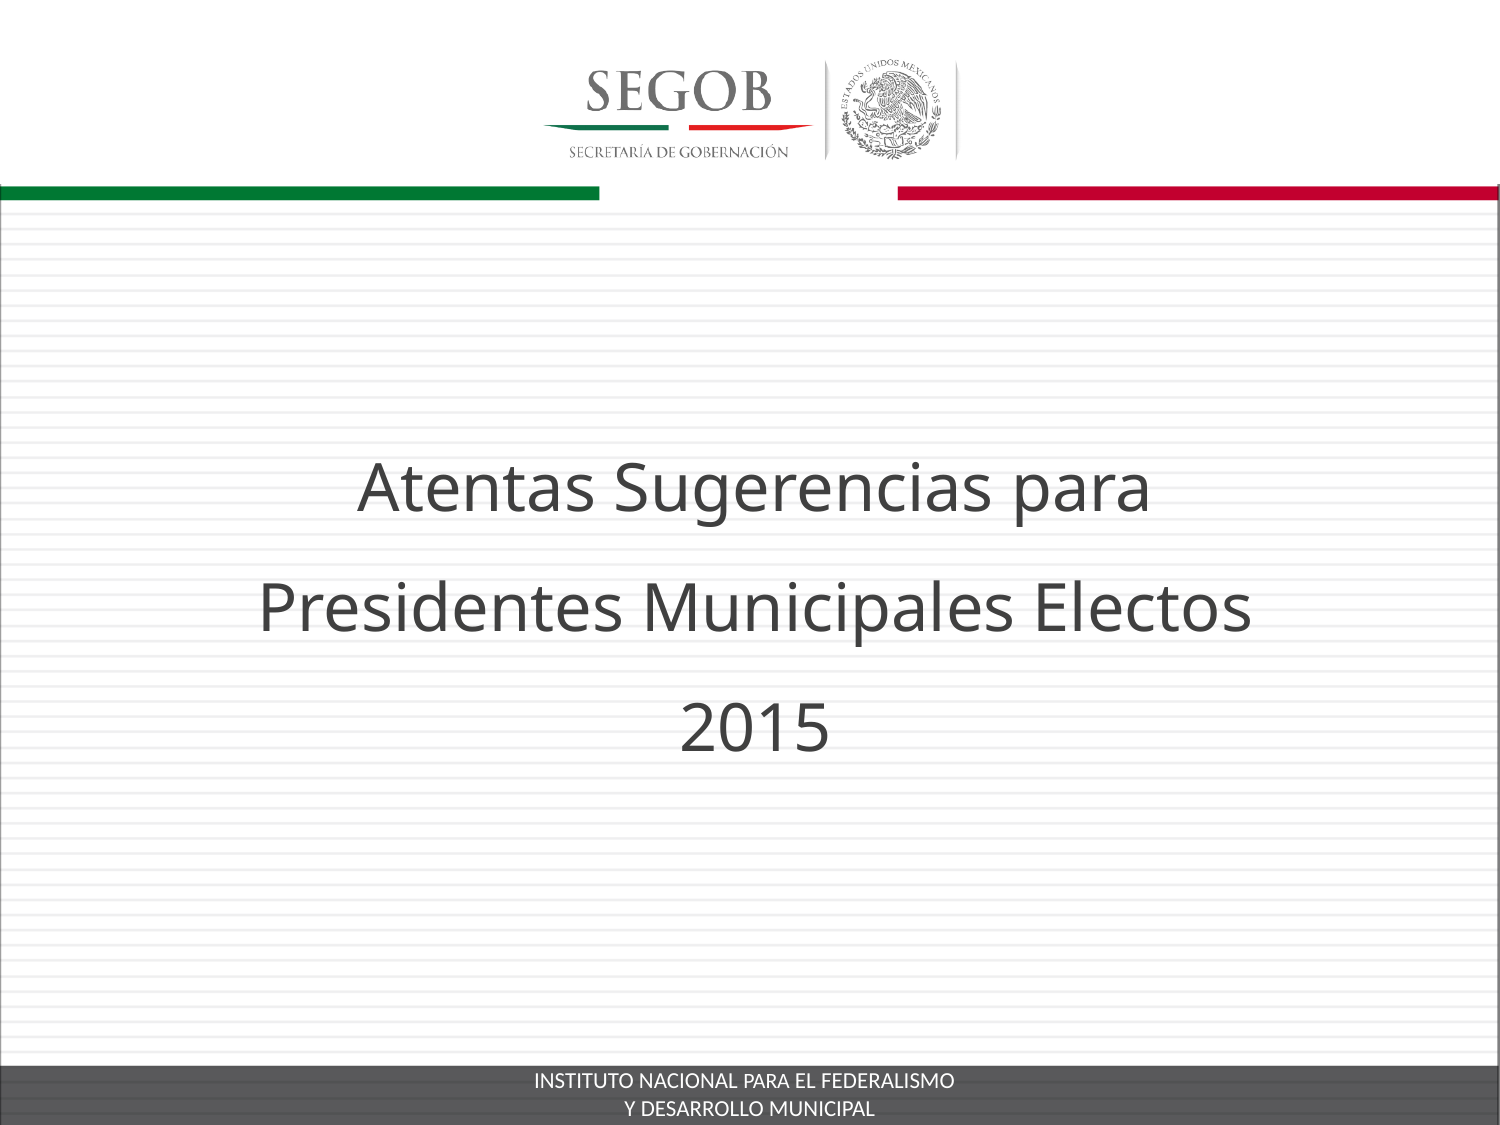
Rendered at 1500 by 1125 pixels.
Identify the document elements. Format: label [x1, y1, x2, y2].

picture [0, 184, 1500, 1125]
picture [537, 49, 963, 168]
